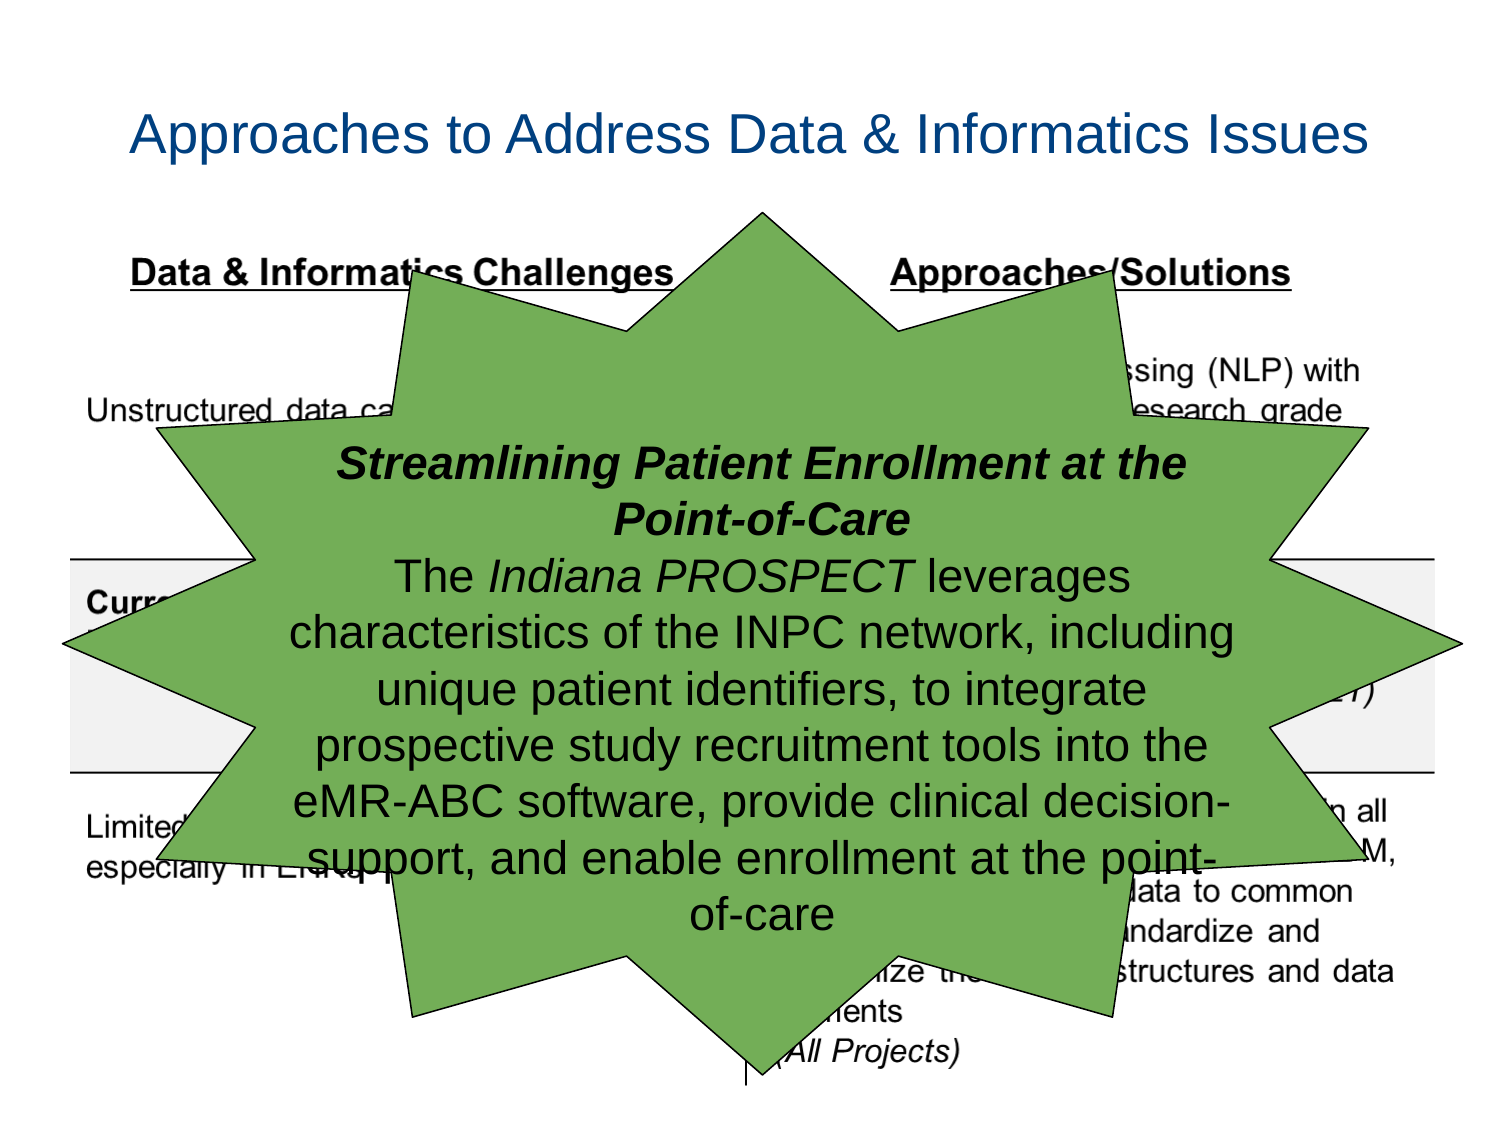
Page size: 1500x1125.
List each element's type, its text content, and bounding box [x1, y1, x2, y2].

title Approaches to Address Data & Informatics Issues [112, 37, 1388, 195]
picture [65, 197, 1435, 1091]
text_box [1437, 632, 1463, 655]
